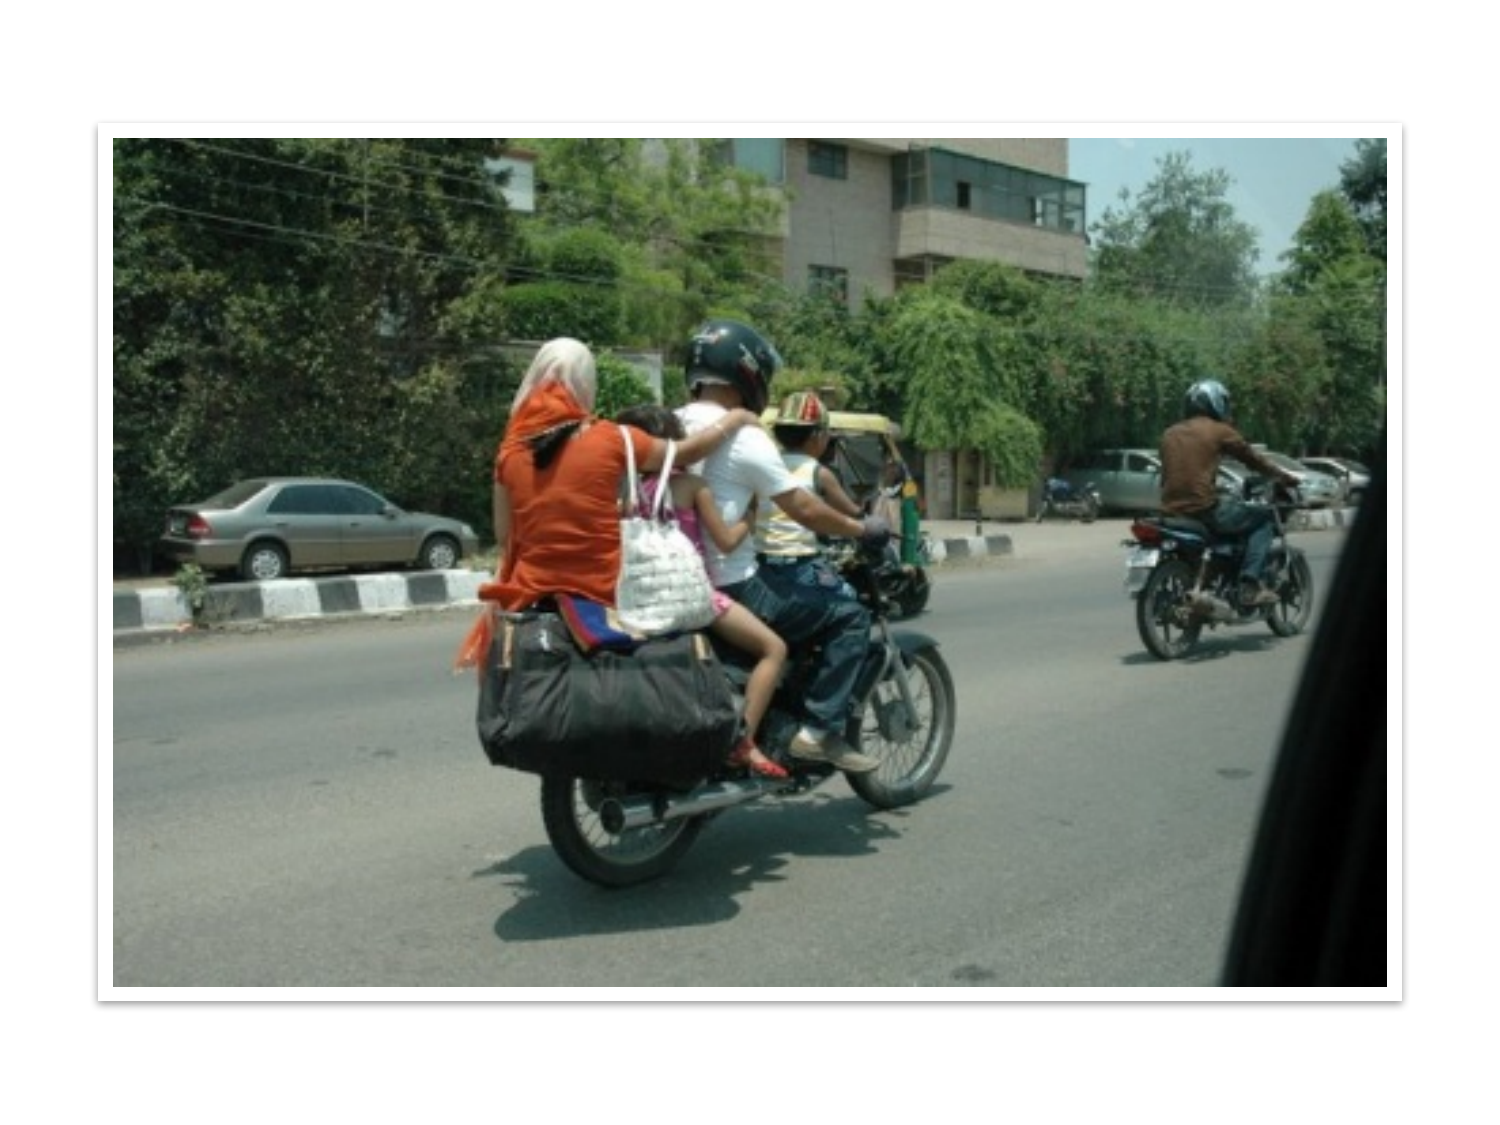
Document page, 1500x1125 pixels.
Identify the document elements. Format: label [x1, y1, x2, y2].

picture [112, 137, 1388, 987]
